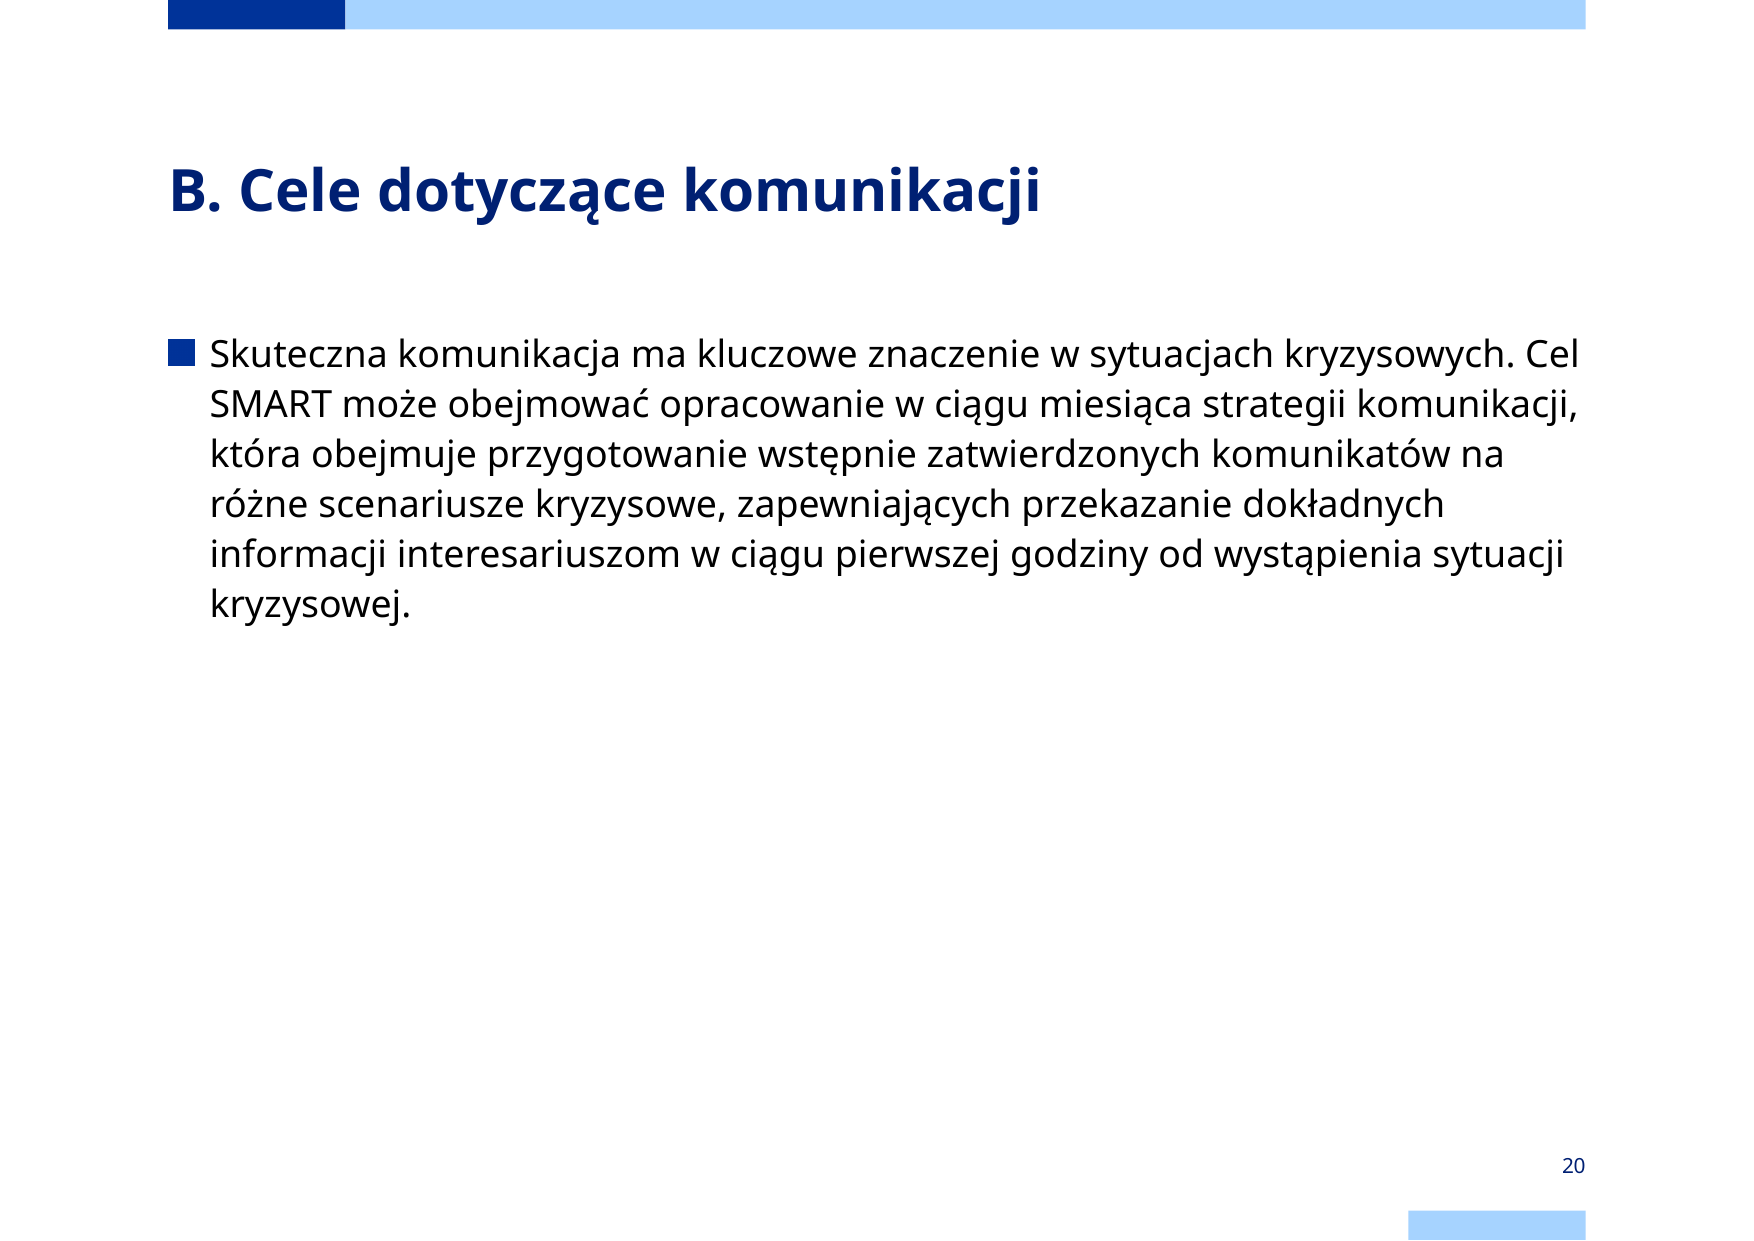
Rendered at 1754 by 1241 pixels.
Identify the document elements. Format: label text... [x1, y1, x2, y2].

picture [168, 339, 195, 366]
list Skuteczna komunikacja ma kluczowe znaczenie w sytuacjach kryzysowych. Cel SMART może obejmować opracowanie w ciągu miesiąca strategii komunikacji, która obejmuje przygotowanie wstępnie zatwierdzonych komunikatów na różne scenariusze kryzysowe, zapewniających przekazanie dokładnych informacji interesariuszom w ciągu pierwszej godziny od wystąpienia sytuacji kryzysowej. [168, 324, 1586, 1093]
slide_number 20 [1408, 1151, 1586, 1182]
title B. Cele dotyczące komunikacji [168, 147, 1586, 324]
